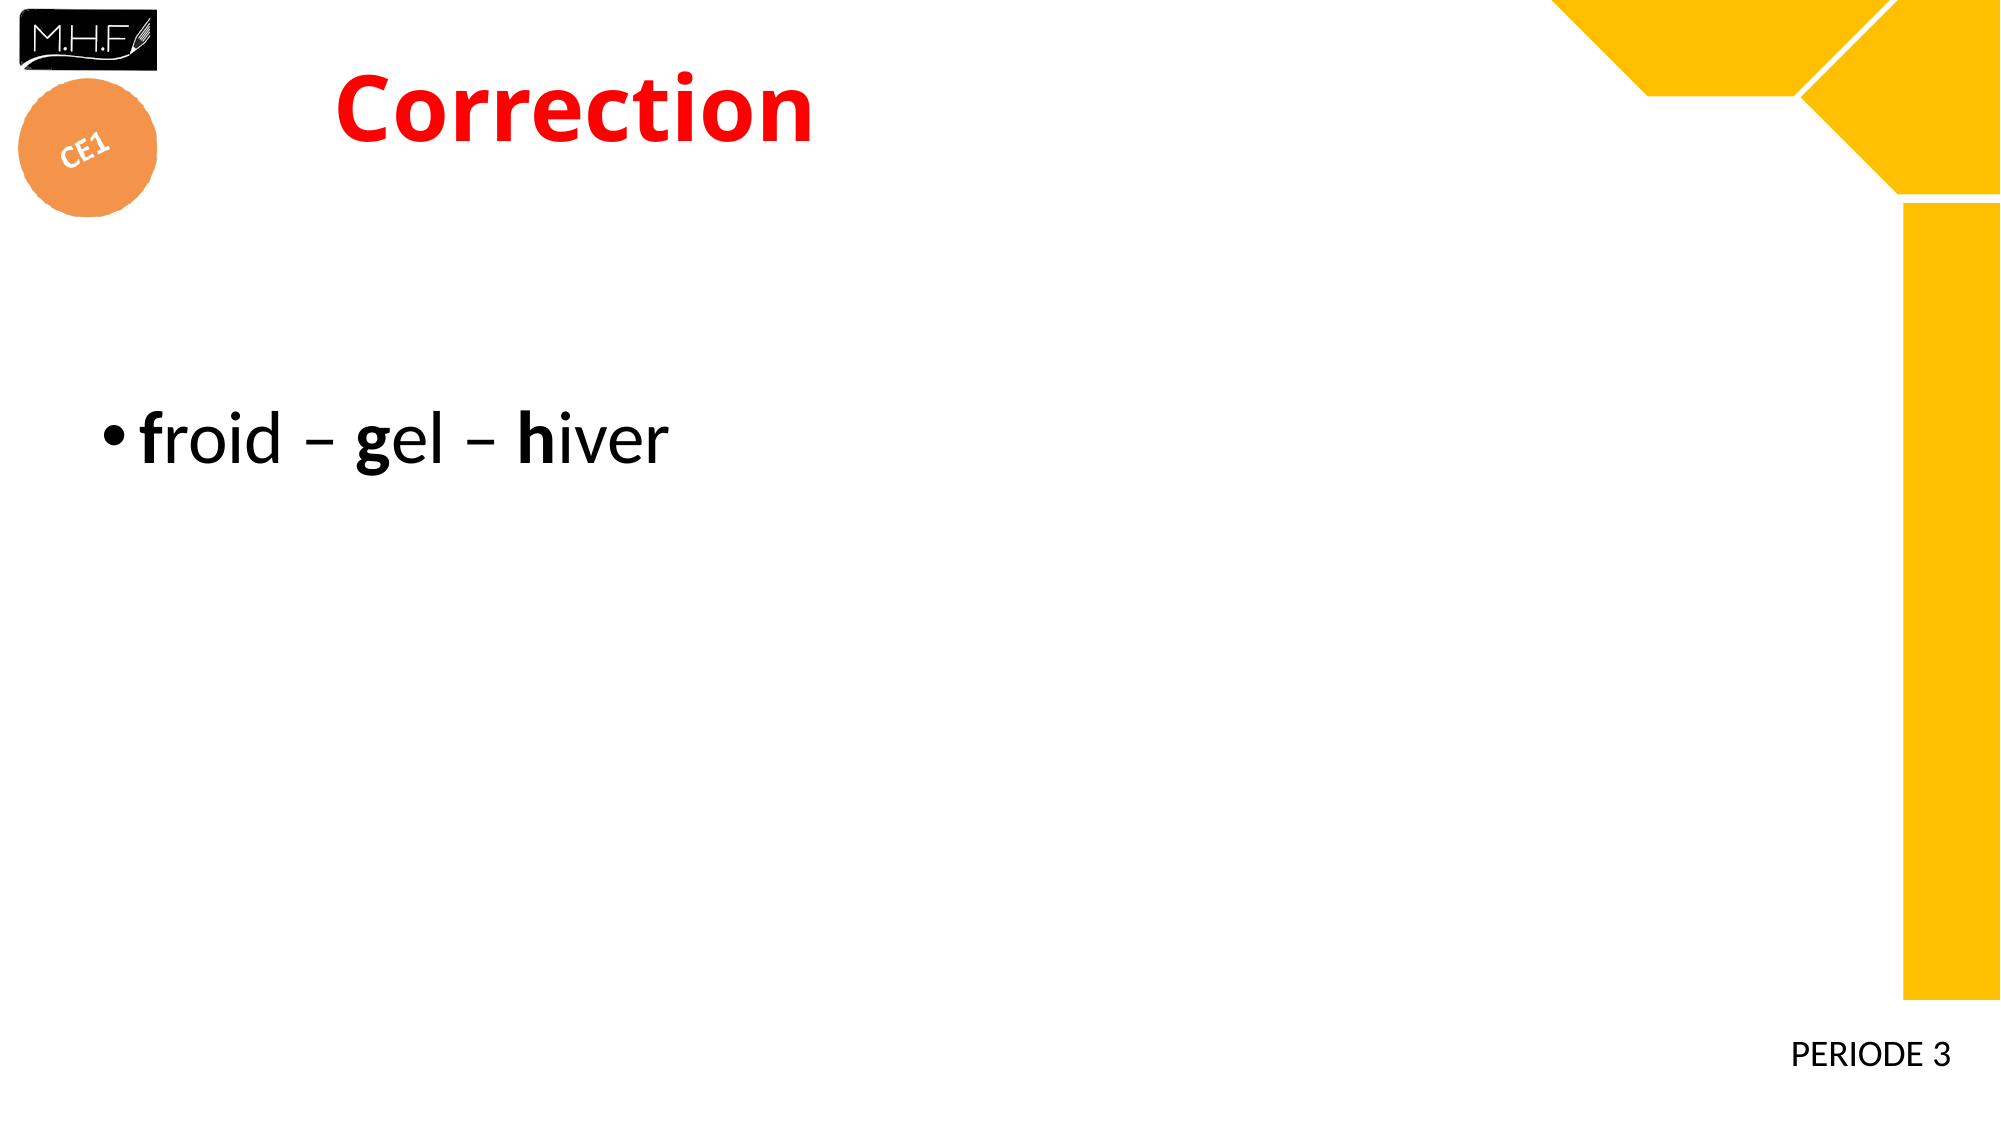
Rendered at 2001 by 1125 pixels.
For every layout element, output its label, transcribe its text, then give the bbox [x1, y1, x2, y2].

text_box [1902, 202, 2000, 1001]
text_box PERIODE 3 [1362, 1021, 1967, 1125]
title Correction [318, 3, 1865, 221]
text_box [1799, 0, 2000, 196]
picture [18, 78, 157, 218]
text_box [1549, 0, 1892, 98]
list froid – gel – hiver [86, 300, 897, 1015]
picture [16, 7, 157, 74]
